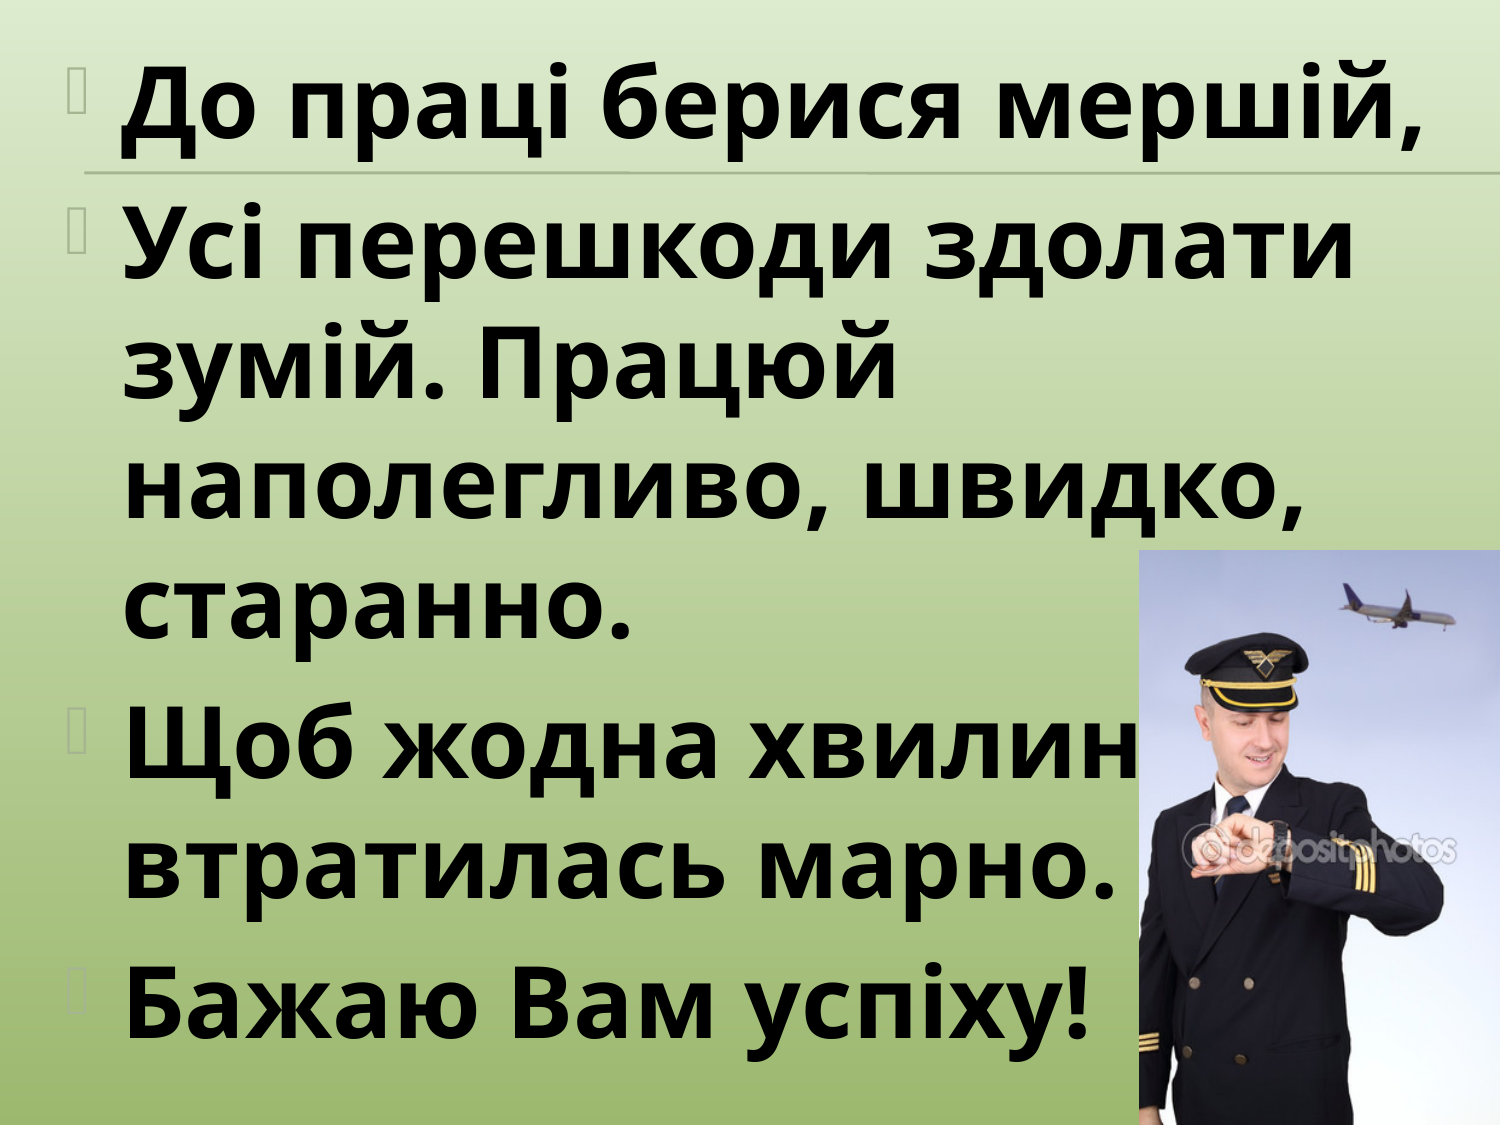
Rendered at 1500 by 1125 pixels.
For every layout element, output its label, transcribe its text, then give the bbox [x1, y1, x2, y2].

picture [1139, 550, 1500, 1125]
list До праці берися мершій, Усі перешкоди здолати зумій. Працюй наполегливо, швидко, старанно. Щоб жодна хвилина не втратилась марно. Бажаю Вам успіху! [49, 30, 1476, 998]
